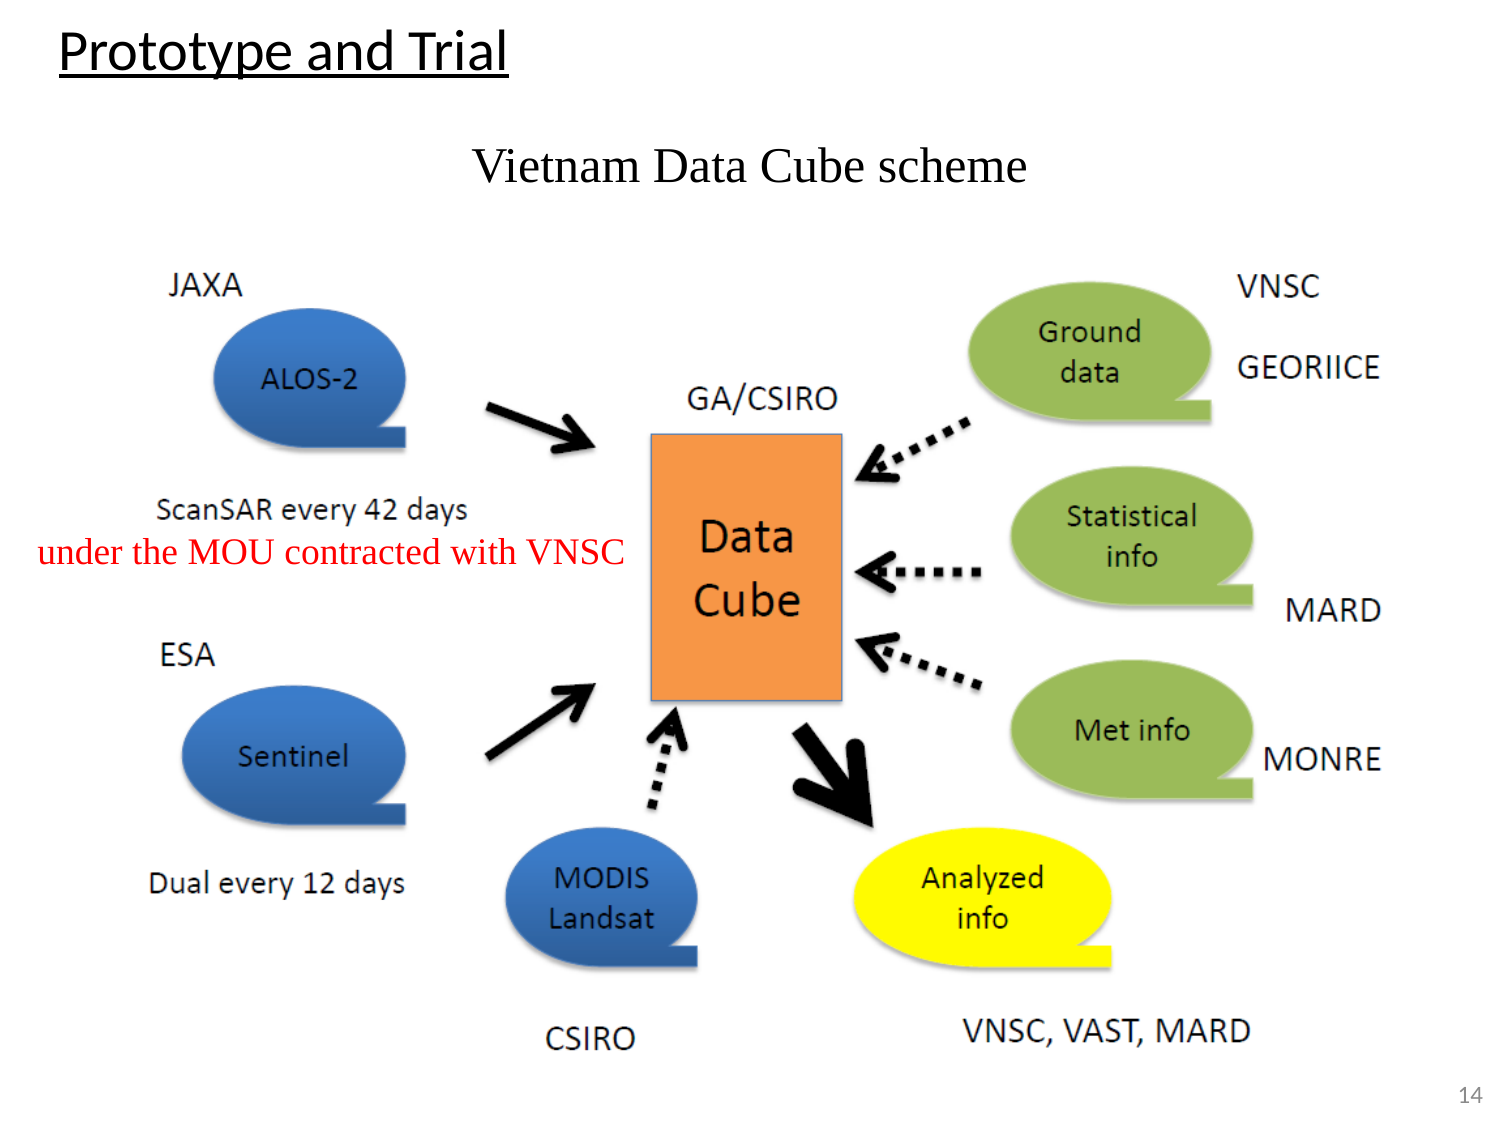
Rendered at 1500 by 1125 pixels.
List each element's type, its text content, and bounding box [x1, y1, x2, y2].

picture [133, 226, 1392, 1062]
text_box Vietnam Data Cube scheme [456, 125, 1044, 201]
text_box under the MOU contracted with VNSC [22, 519, 133, 580]
text_box Prototype and Trial [44, 4, 524, 90]
slide_number 14 [1160, 1063, 1499, 1124]
